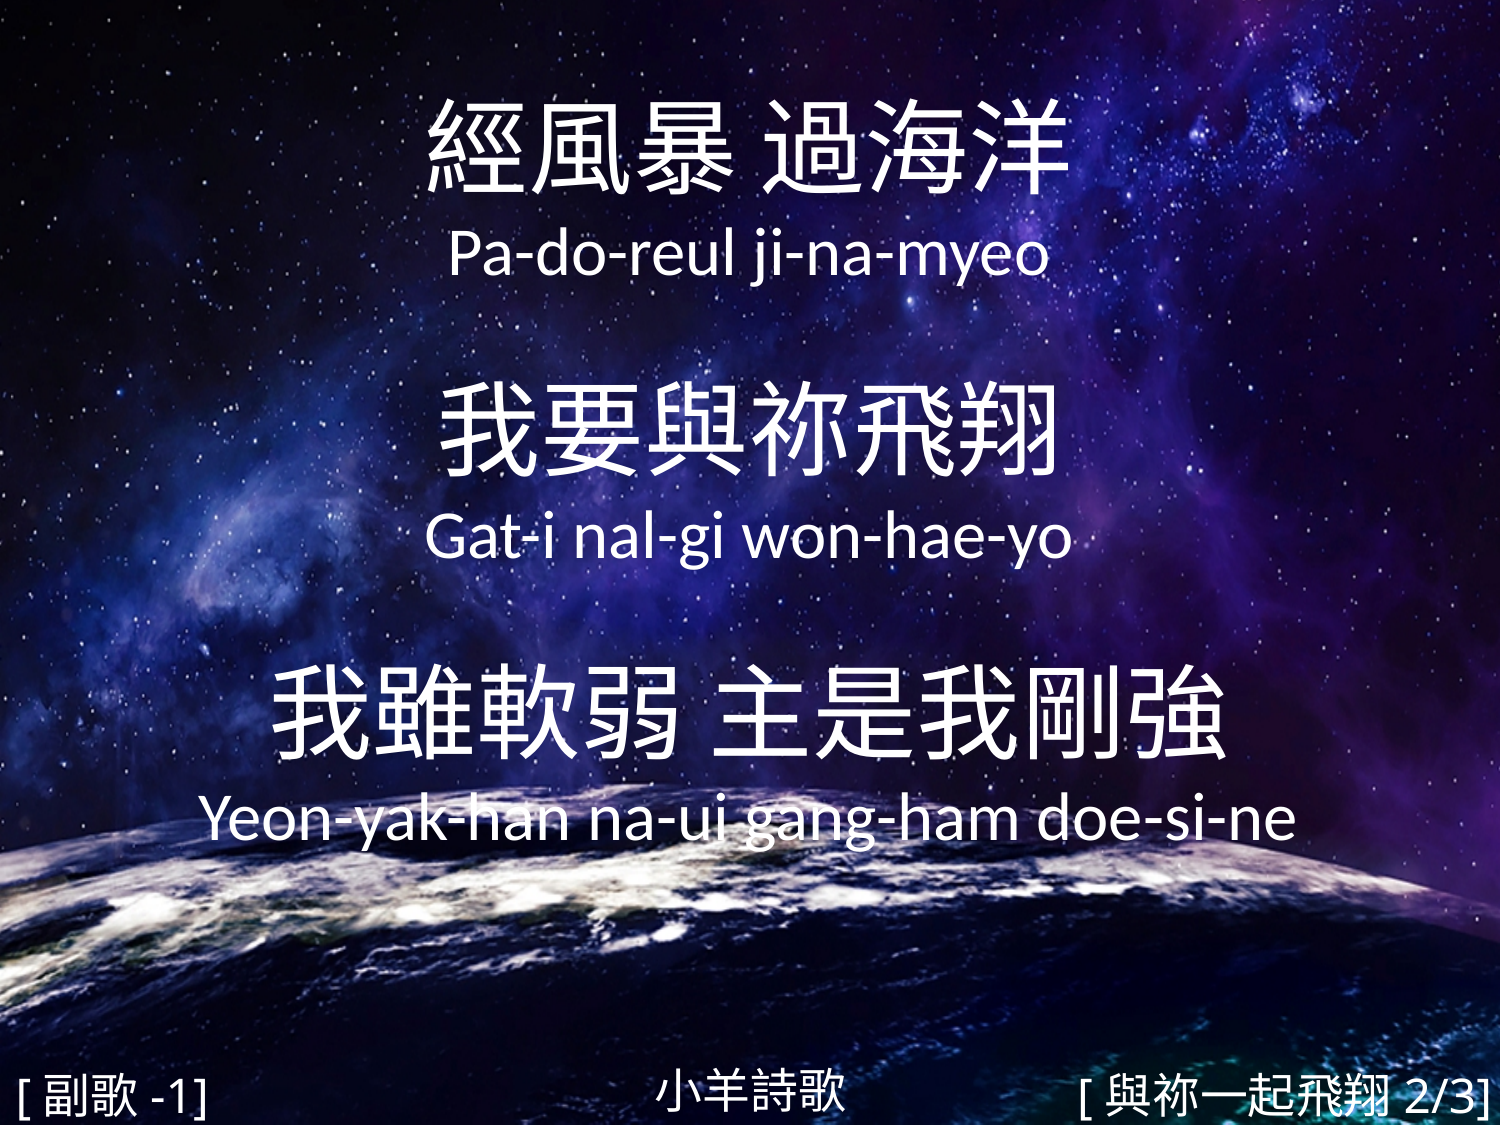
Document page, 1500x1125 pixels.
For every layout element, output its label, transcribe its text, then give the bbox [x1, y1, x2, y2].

text_box [與祢一起飛翔2/3] [868, 1058, 1500, 1125]
text_box 經風暴 過海洋 Pa-do-reul ji-na-myeo 我要與祢飛翔 Gat-i nal-gi won-hae-yo 我雖軟弱 主是我剛強 Yeon-yak-han na-ui gang-ham doe-si-ne [0, 0, 1500, 700]
picture [0, 700, 1500, 1053]
subtitle 小羊詩歌 [0, 1053, 1500, 1125]
title [0, 700, 1494, 710]
text_box [副歌-1] [0, 1058, 271, 1125]
